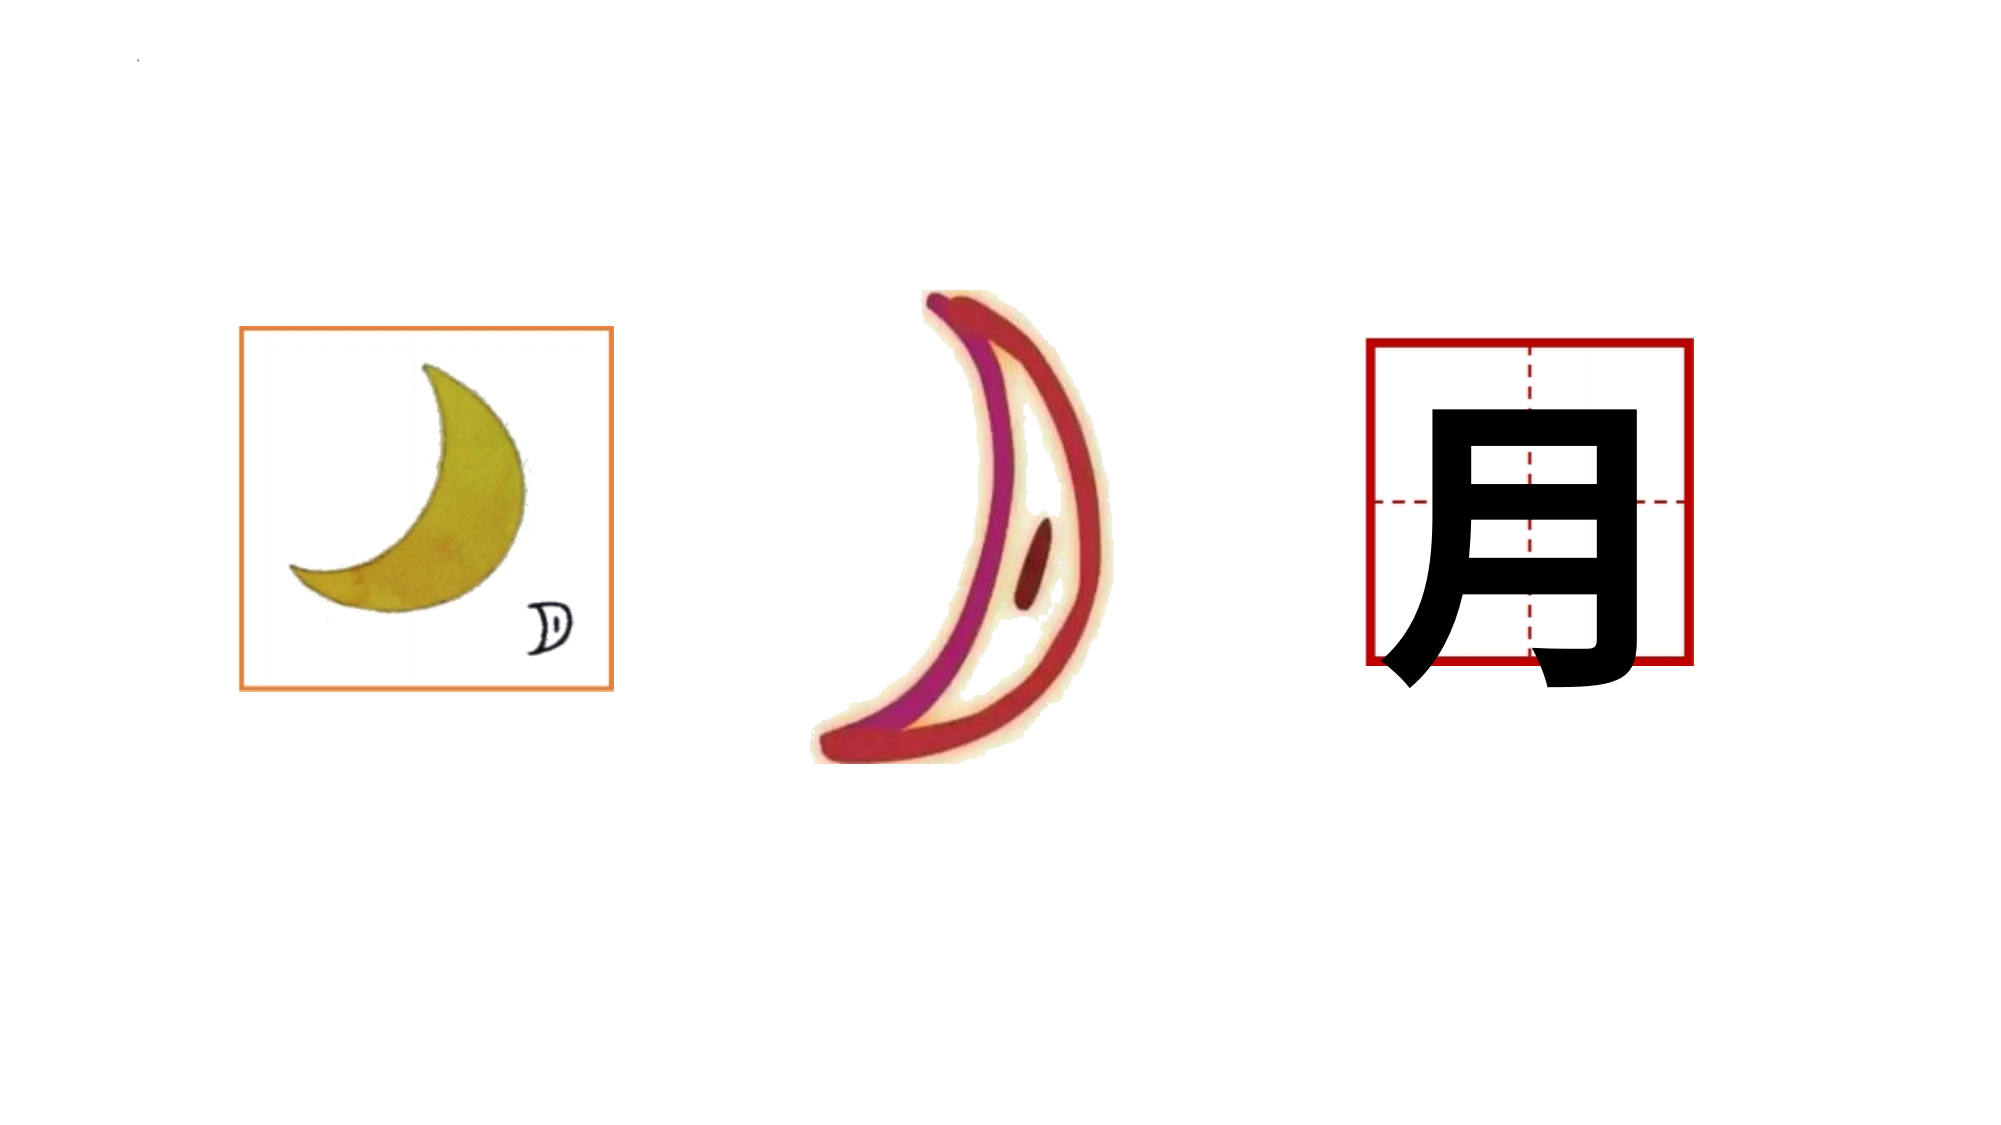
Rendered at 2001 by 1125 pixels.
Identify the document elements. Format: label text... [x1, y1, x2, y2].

picture [238, 326, 615, 692]
text_box 月 [1374, 673, 1694, 730]
picture [1364, 337, 1694, 666]
picture [798, 290, 1142, 764]
